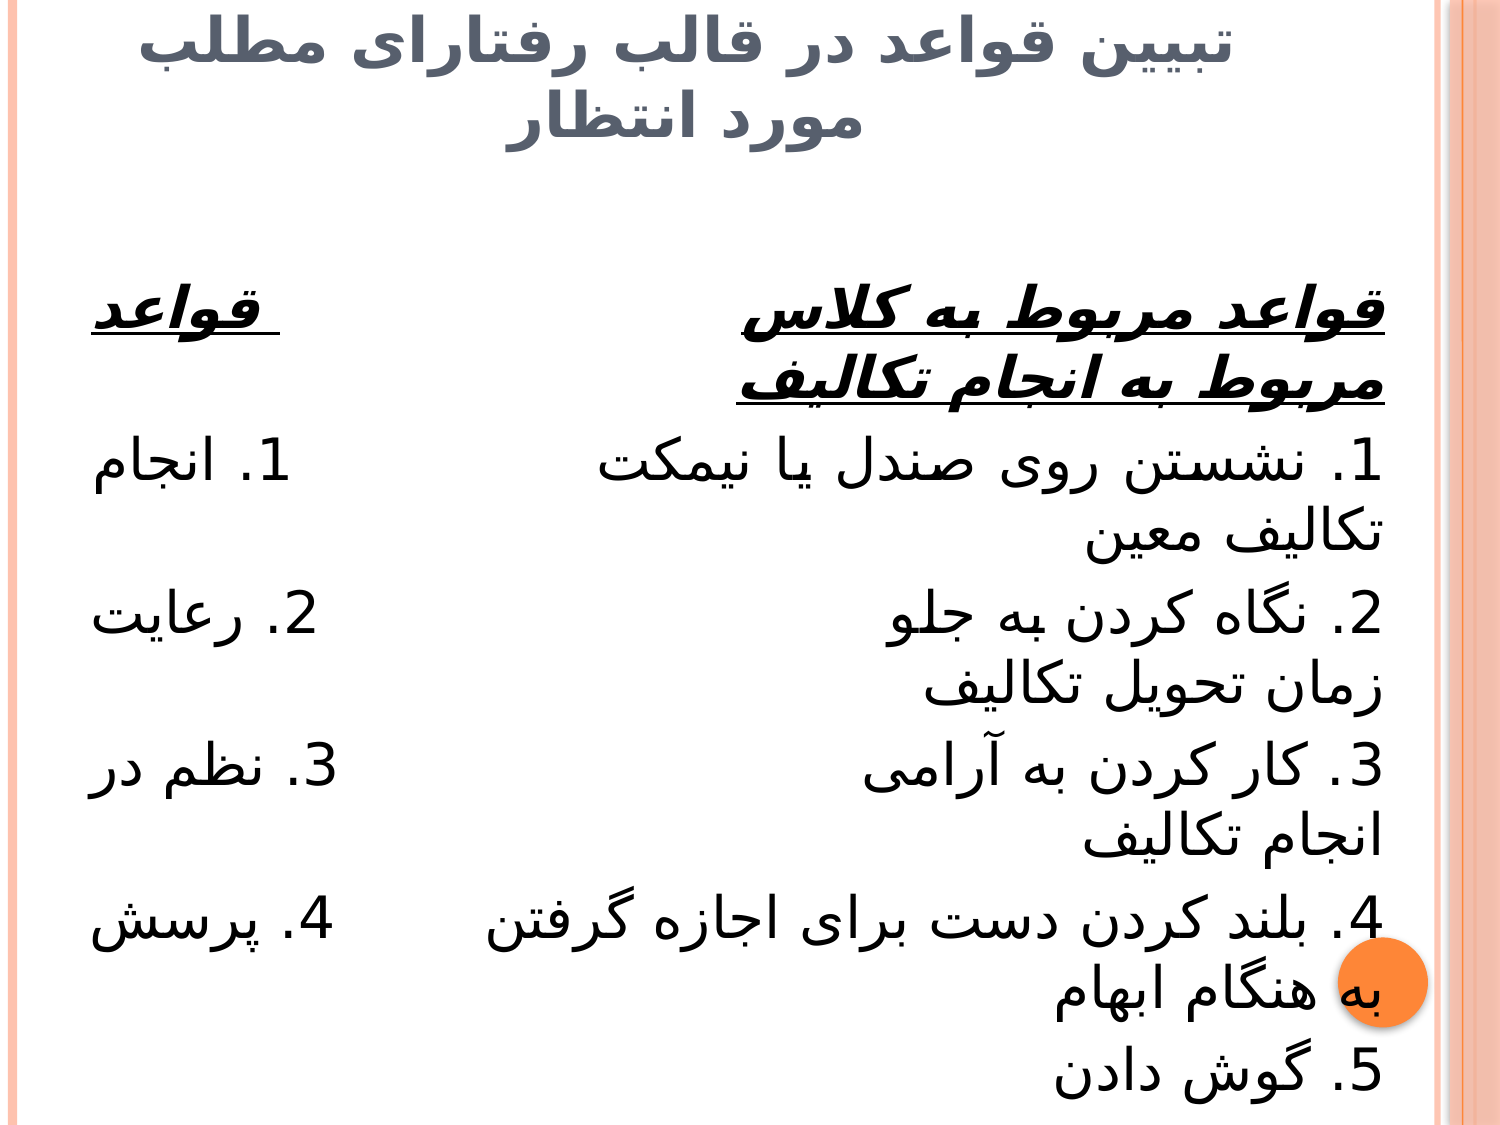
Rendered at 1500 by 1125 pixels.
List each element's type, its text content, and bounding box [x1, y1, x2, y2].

title تبیین قواعد در قالب رفتارای مطلب مورد انتظار [75, 45, 1300, 233]
list قواعد مربوط به کلاس قواعد مربوط به انجام تکالیف 1. نشستن روی صندل یا نیمکت 1. انجام تکالیف معین 2. نگاه کردن به جلو 2. رعایت زمان تحویل تکالیف 3. کار کردن به آرامی 3. نظم در انجام تکالیف 4. بلند کردن دست برای اجازه گرفتن 4. پرسش به هنگام ابهام 5. گوش دادن قواعد مربوط به صف قواعد مربوط به زمین بازی ... ... [75, 262, 1400, 1062]
